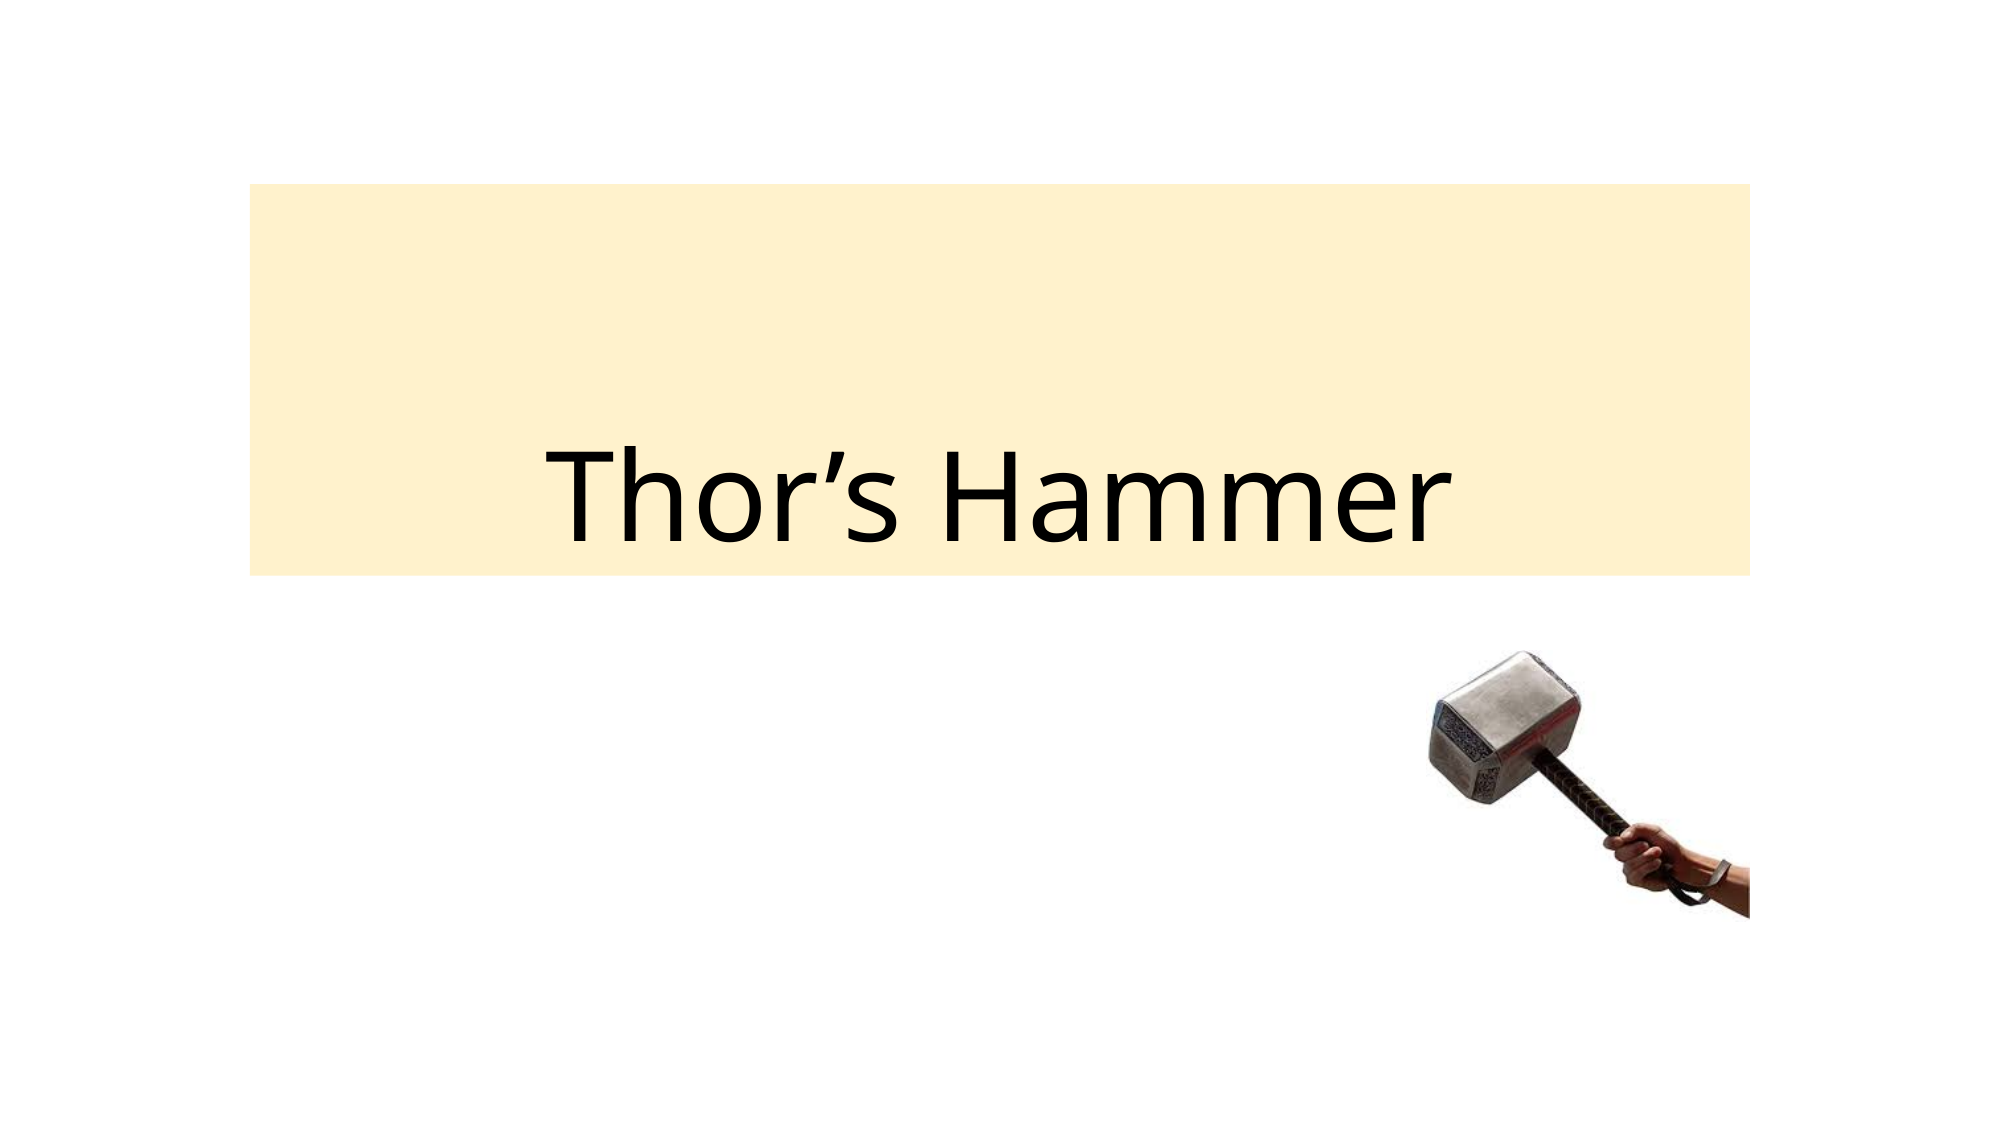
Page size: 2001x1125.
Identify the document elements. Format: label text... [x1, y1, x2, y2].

title Thor’s Hammer [249, 184, 1750, 576]
picture [1426, 650, 1750, 922]
